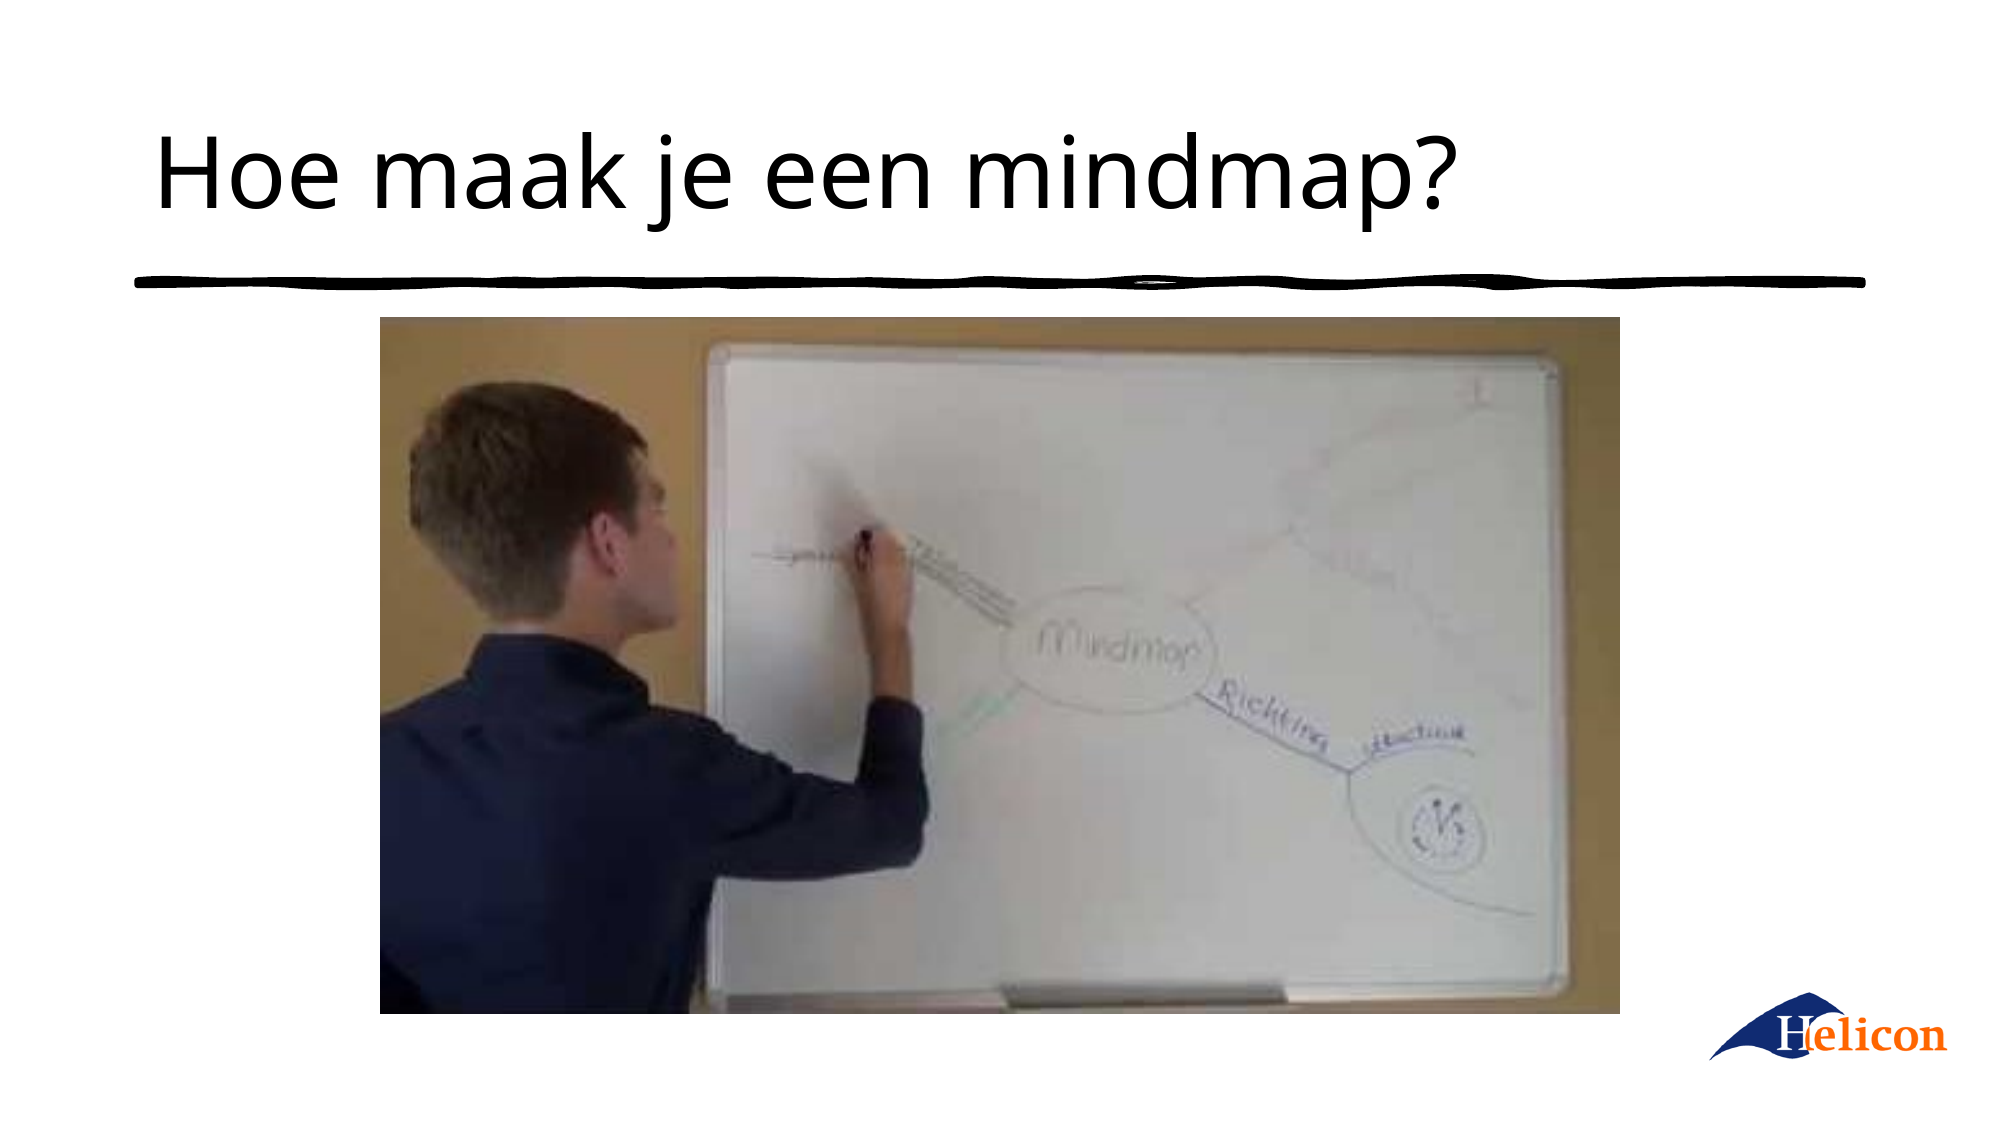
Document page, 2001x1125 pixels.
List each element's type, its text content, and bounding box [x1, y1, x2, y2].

picture [1671, 952, 2000, 1125]
title Hoe maak je een mindmap? [137, 59, 1863, 278]
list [379, 316, 1621, 1015]
